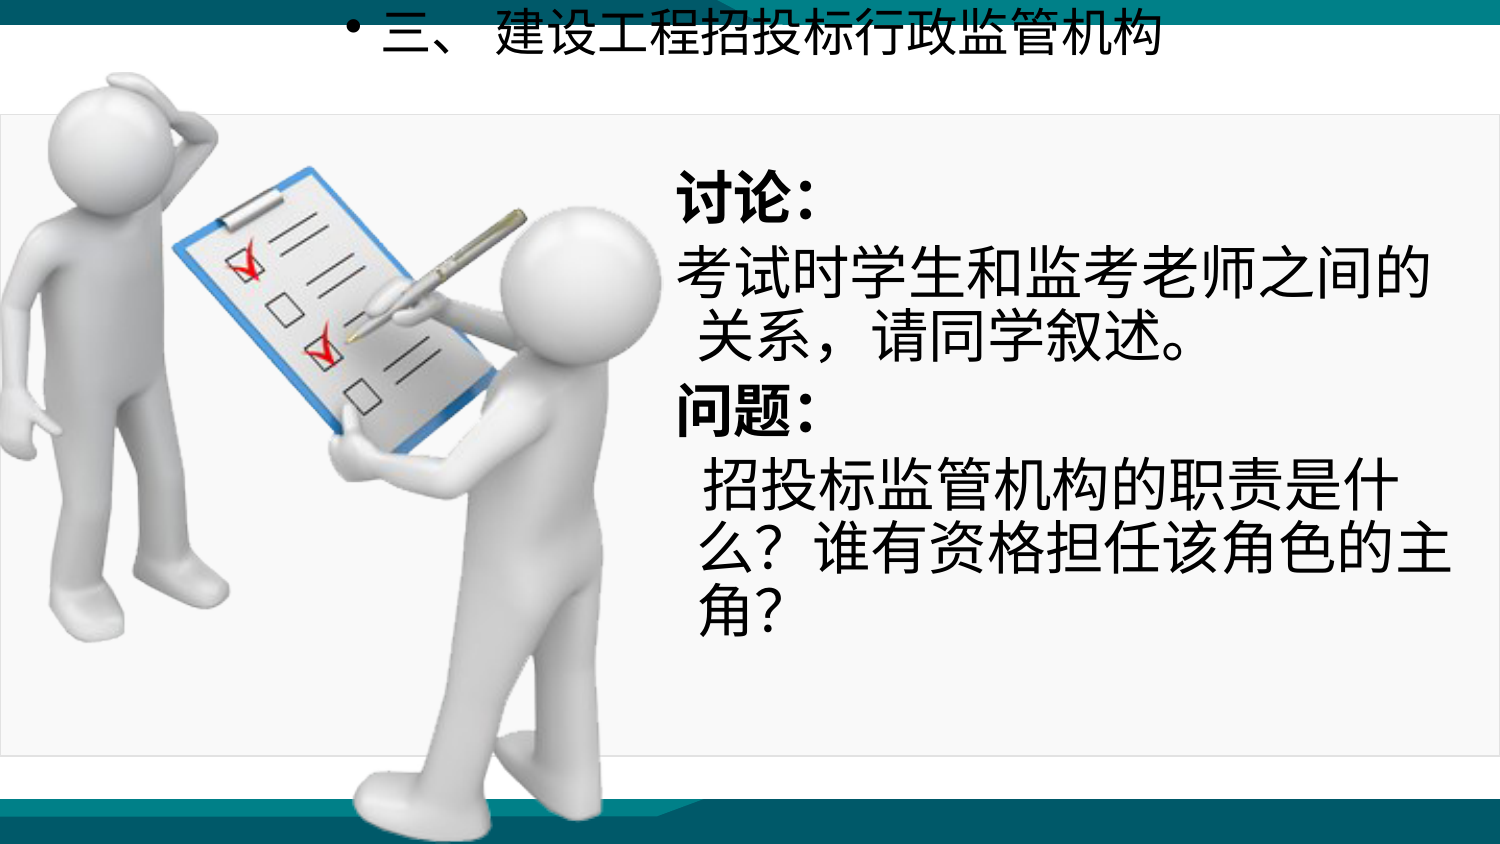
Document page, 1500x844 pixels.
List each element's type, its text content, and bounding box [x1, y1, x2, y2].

title 三、 建设工程招投标行政监管机构 [329, 0, 1500, 141]
picture [0, 72, 664, 844]
list 讨论： 考试时学生和监考老师之间的关系，请同学叙述。 问题： 招投标监管机构的职责是什么？谁有资格担任该角色的主角？ [664, 161, 1500, 719]
